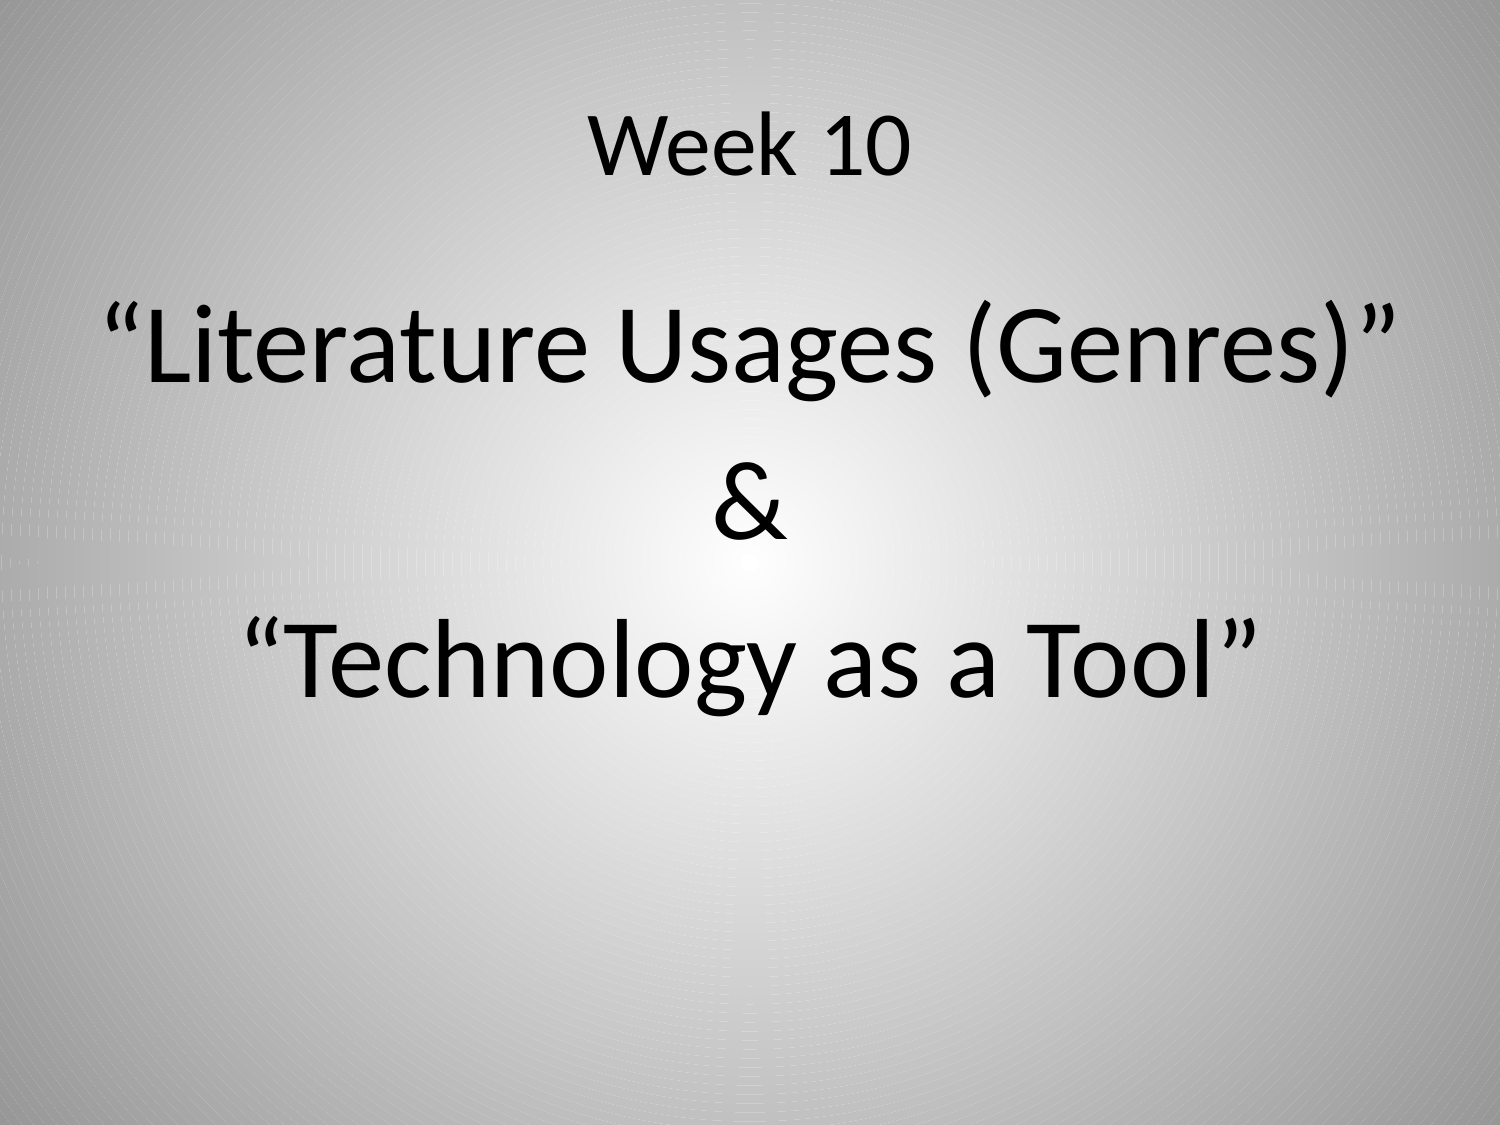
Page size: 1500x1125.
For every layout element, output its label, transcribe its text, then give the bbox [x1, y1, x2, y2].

title Week 10 [75, 45, 1425, 233]
list “Literature Usages (Genres)” & “Technology as a Tool” [75, 262, 1425, 1005]
